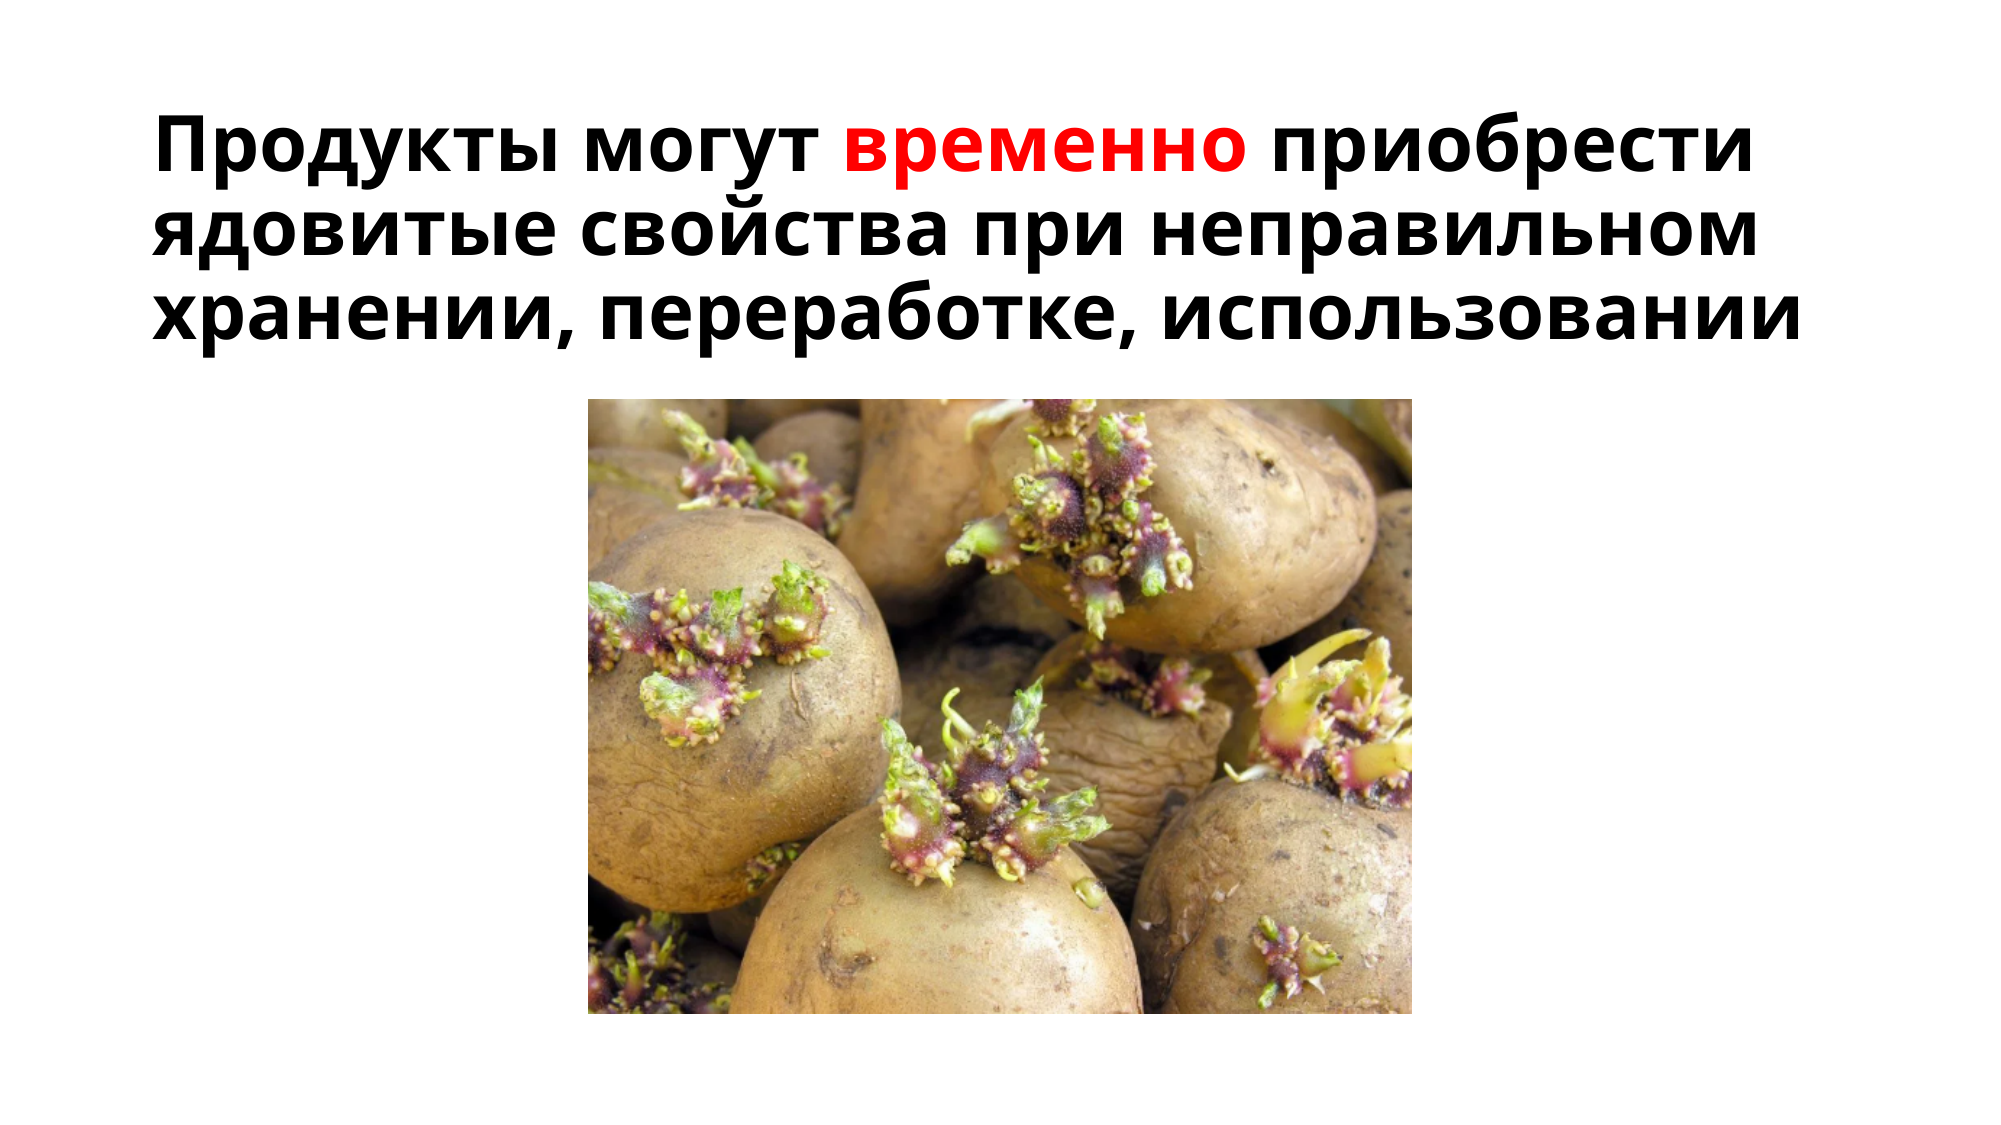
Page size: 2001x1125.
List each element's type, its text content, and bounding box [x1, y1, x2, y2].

title Продукты могут временно приобрести ядовитые свойства при неправильном хранении, переработке, использовании [137, 59, 1863, 400]
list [588, 399, 1412, 1014]
